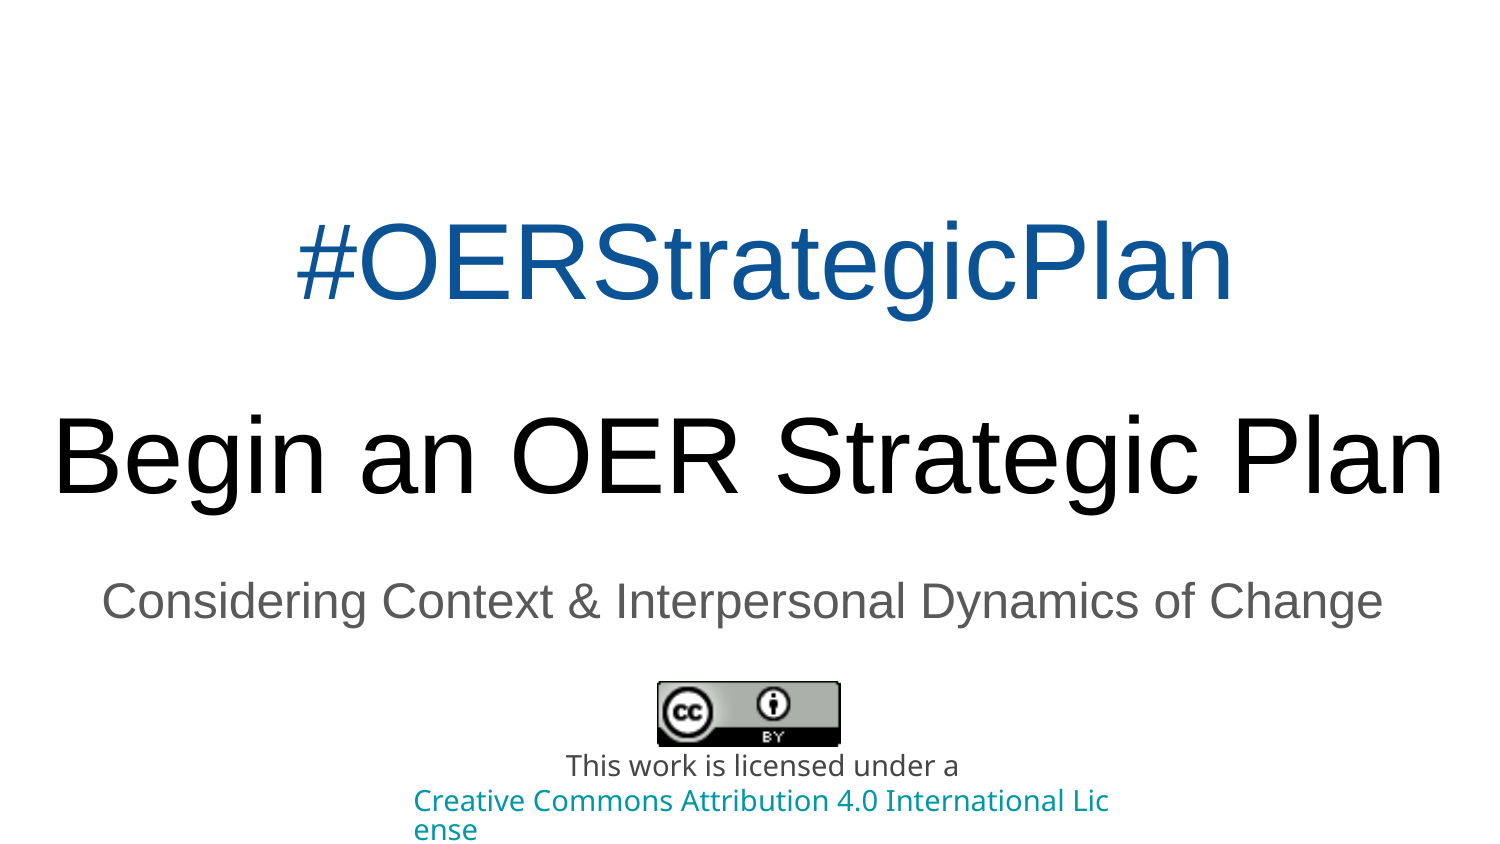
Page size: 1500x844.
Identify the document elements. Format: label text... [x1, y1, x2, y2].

subtitle Considering Context & Interpersonal Dynamics of Change [51, 553, 1449, 684]
title #OERStrategicPlan [51, 14, 1482, 336]
text_box This work is licensed under a Creative Commons Attribution 4.0 International License. [398, 700, 1135, 844]
picture [657, 681, 841, 747]
title Begin an OER Strategic Plan [34, 193, 1466, 531]
